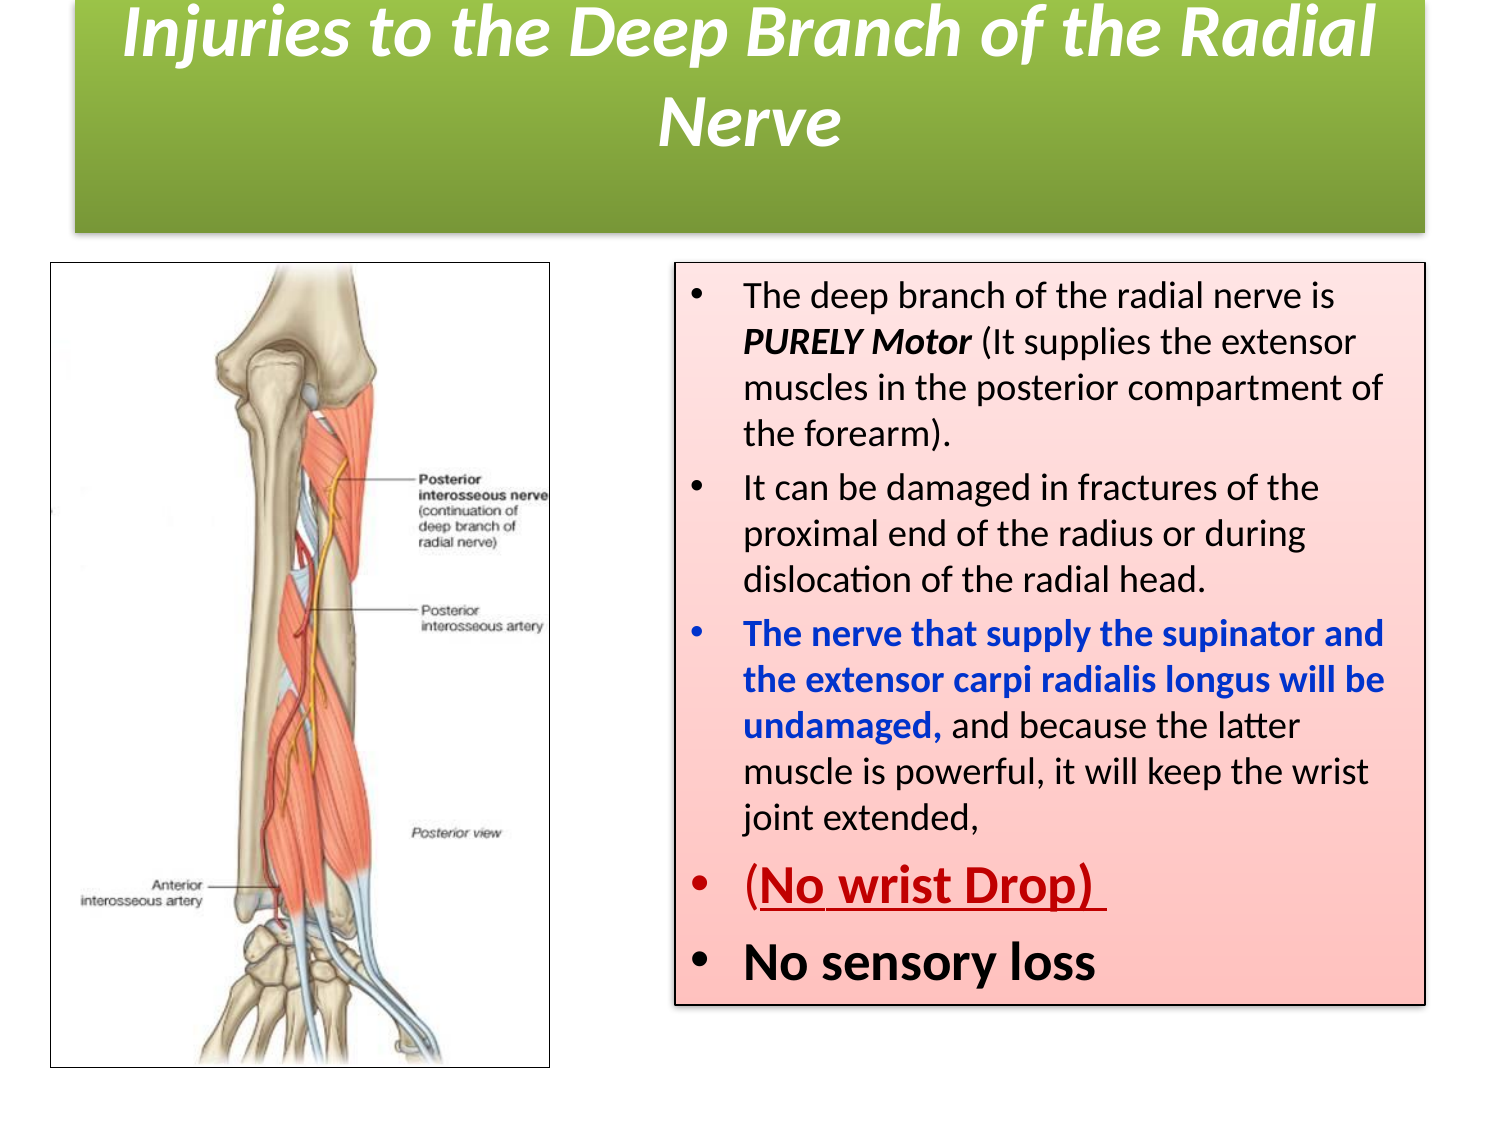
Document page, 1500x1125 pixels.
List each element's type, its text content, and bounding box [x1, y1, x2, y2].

list The deep branch of the radial nerve is PURELY Motor (It supplies the extensor muscles in the posterior compartment of the forearm). It can be damaged in fractures of the proximal end of the radius or during dislocation of the radial head. The nerve that supply the supinator and the extensor carpi radialis longus will be undamaged, and because the latter muscle is powerful, it will keep the wrist joint extended, (No wrist Drop) No sensory loss [674, 262, 1426, 1006]
picture [49, 262, 551, 1068]
title Injuries to the Deep Branch of the Radial Nerve [75, 0, 1425, 233]
